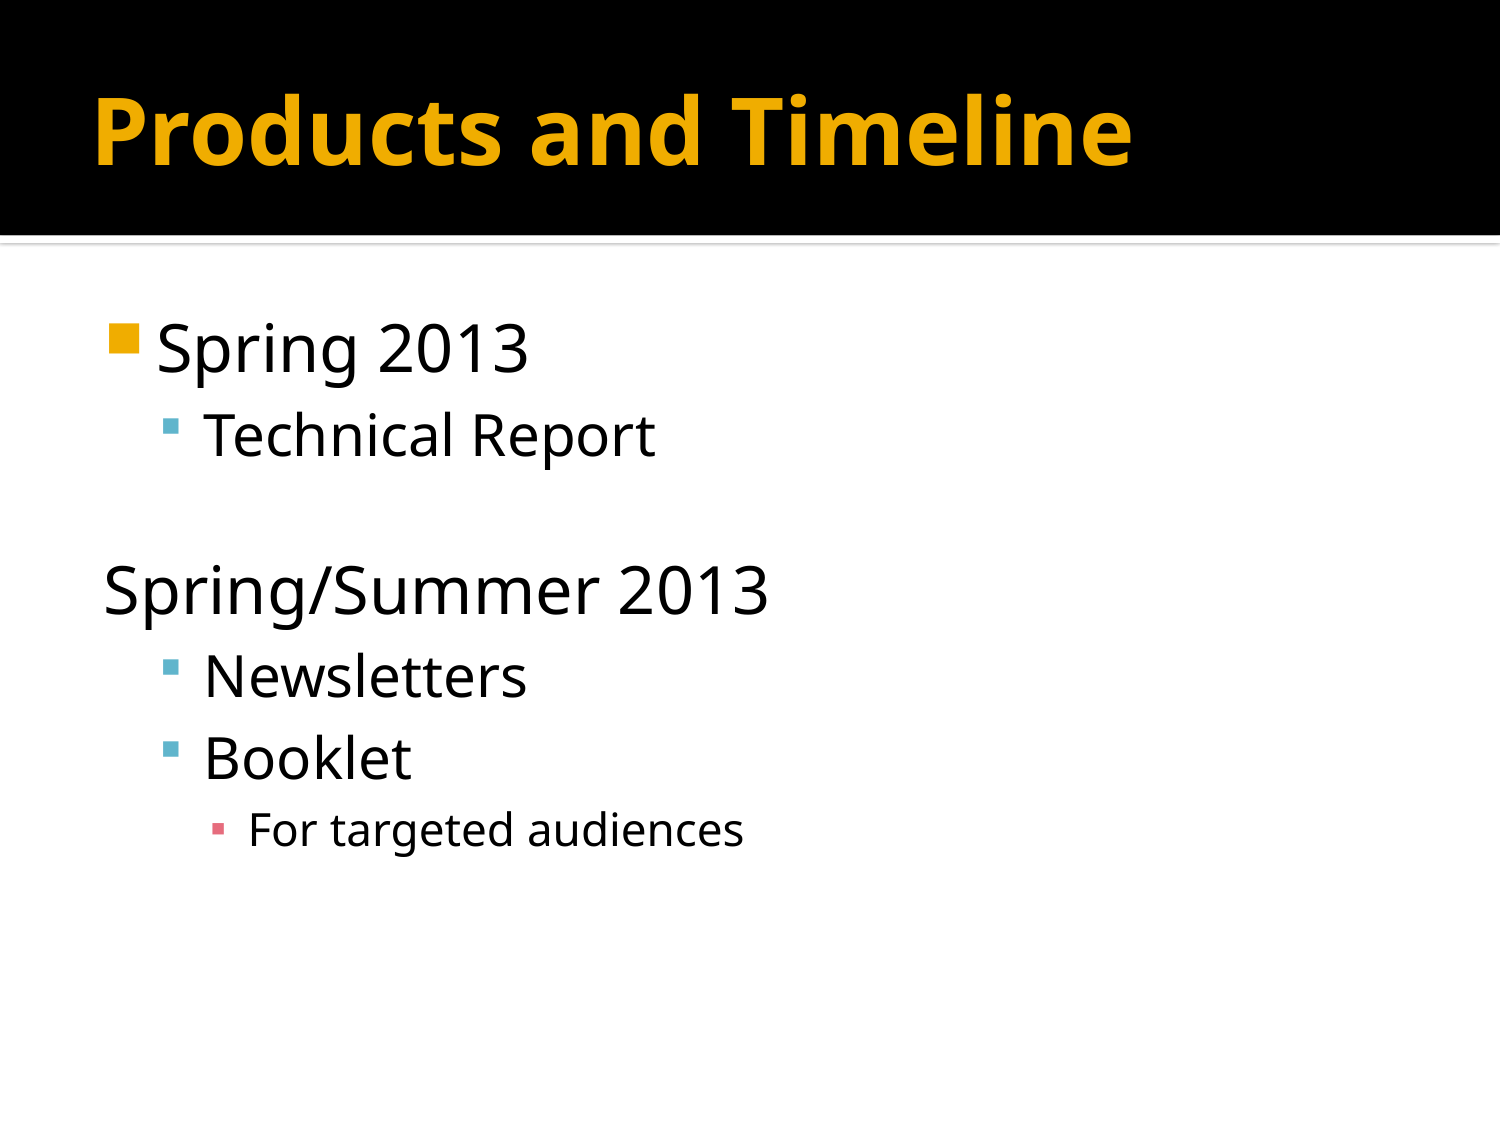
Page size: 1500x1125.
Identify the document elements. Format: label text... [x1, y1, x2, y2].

title Products and Timeline [75, 25, 1425, 231]
list Spring 2013 Technical Report Spring/Summer 2013 Newsletters Booklet For targeted audiences [75, 291, 1425, 1050]
